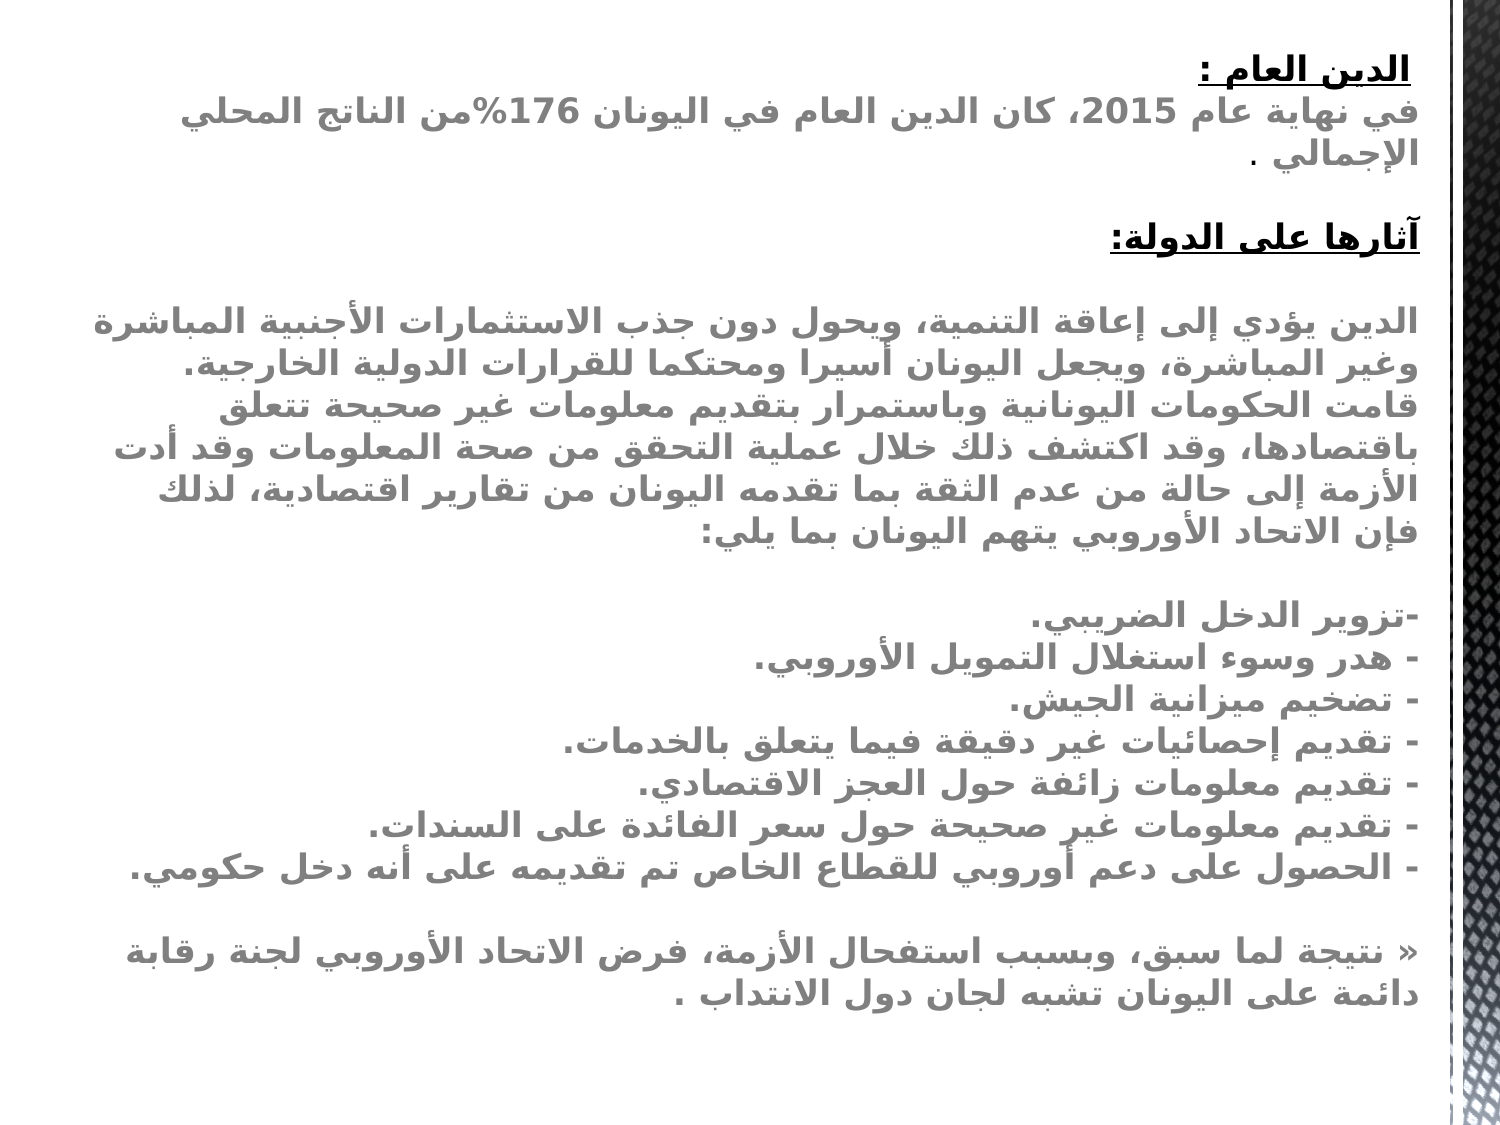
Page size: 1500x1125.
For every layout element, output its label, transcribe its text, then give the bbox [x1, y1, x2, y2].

title الدين العام : في نهاية عام 2015، كان الدين العام في اليونان 176%من الناتج المحلي الإجمالي . آثارها على الدولة: الدين يؤدي إلى إعاقة التنمية، ويحول دون جذب الاستثمارات الأجنبية المباشرة وغير المباشرة، ويجعل اليونان أسيرا ومحتكما للقرارات الدولية الخارجية. قامت الحكومات اليونانية وباستمرار بتقديم معلومات غير صحيحة تتعلق باقتصادها، وقد اكتشف ذلك خلال عملية التحقق من صحة المعلومات وقد أدت الأزمة إلى حالة من عدم الثقة بما تقدمه اليونان من تقارير اقتصادية، لذلك فإن الاتحاد الأوروبي يتهم اليونان بما يلي: -تزوير الدخل الضريبي. - هدر وسوء استغلال التمويل الأوروبي. - تضخيم ميزانية الجيش. - تقديم إحصائيات غير دقيقة فيما يتعلق بالخدمات. - تقديم معلومات زائفة حول العجز الاقتصادي. - تقديم معلومات غير صحيحة حول سعر الفائدة على السندات. - الحصول على دعم أوروبي للقطاع الخاص تم تقديمه على أنه دخل حكومي. « نتيجة لما سبق، وبسبب استفحال الأزمة، فرض الاتحاد الأوروبي لجنة رقابة دائمة على اليونان تشبه لجان دول الانتداب . [64, 19, 1436, 1083]
picture [1447, 0, 1500, 1125]
